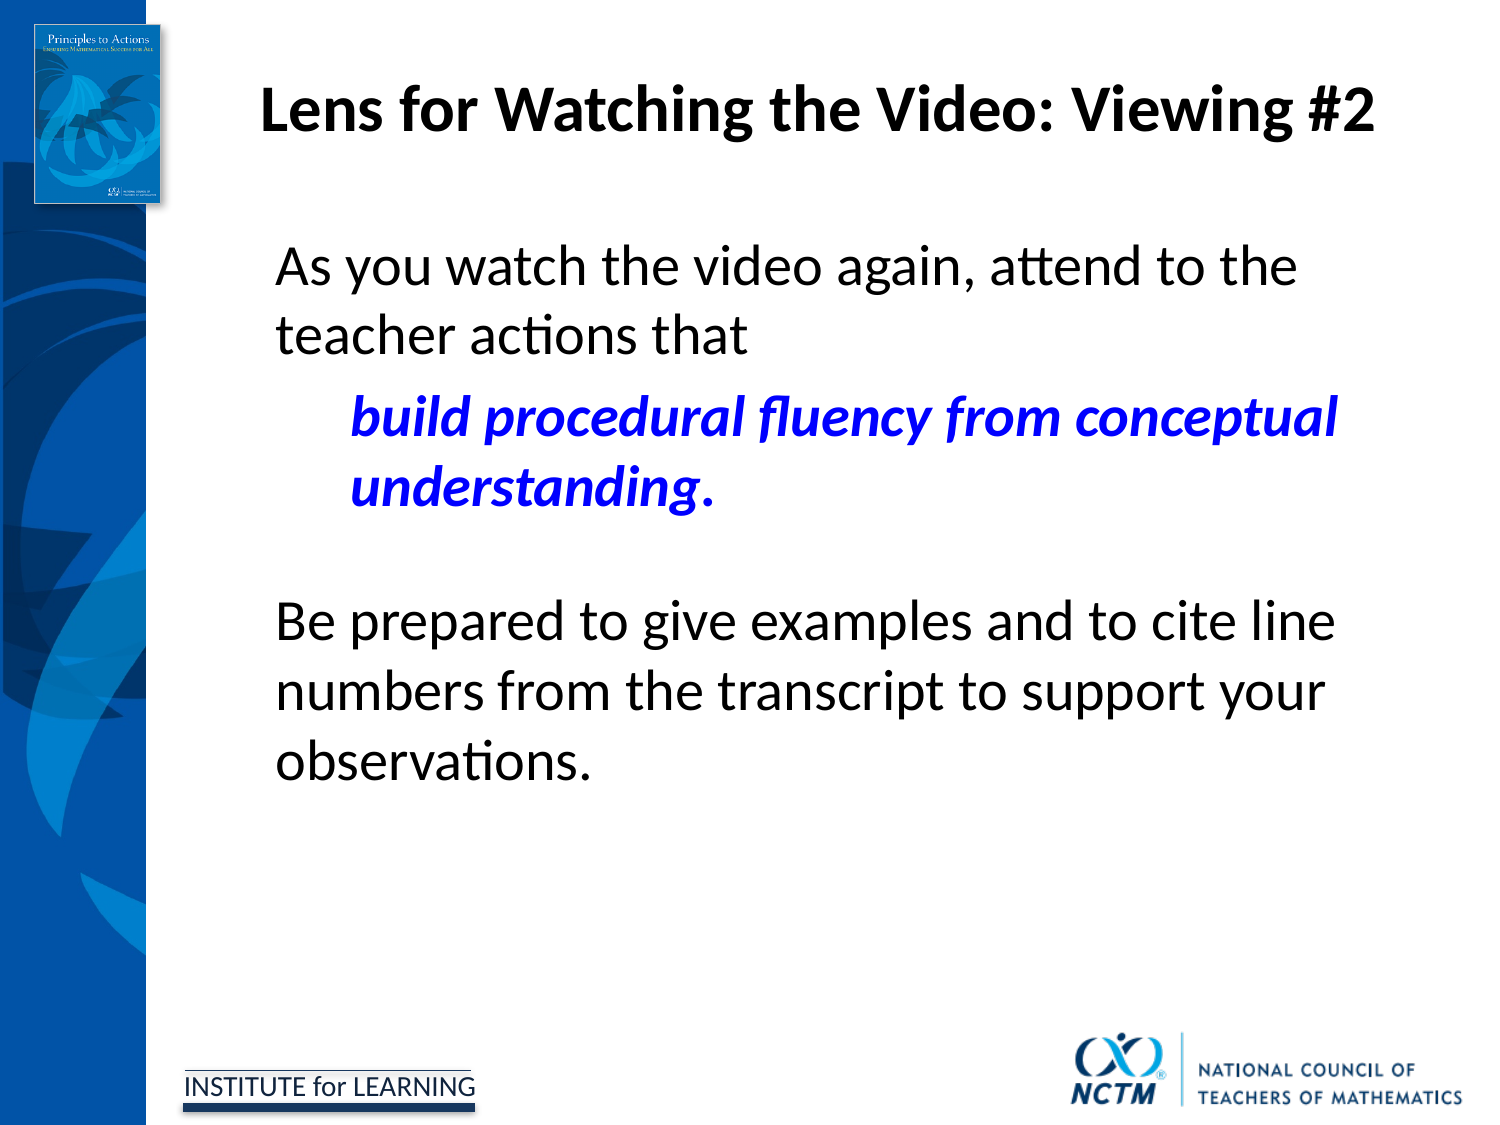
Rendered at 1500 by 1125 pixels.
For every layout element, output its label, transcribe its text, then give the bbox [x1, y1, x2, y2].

picture [0, 0, 146, 1125]
title Lens for Watching the Video: Viewing #2 [167, 45, 1470, 165]
picture [35, 25, 160, 203]
list As you watch the video again, attend to the teacher actions that build procedural fluency from conceptual understanding. Be prepared to give examples and to cite line numbers from the transcript to support your observations. [260, 219, 1454, 915]
